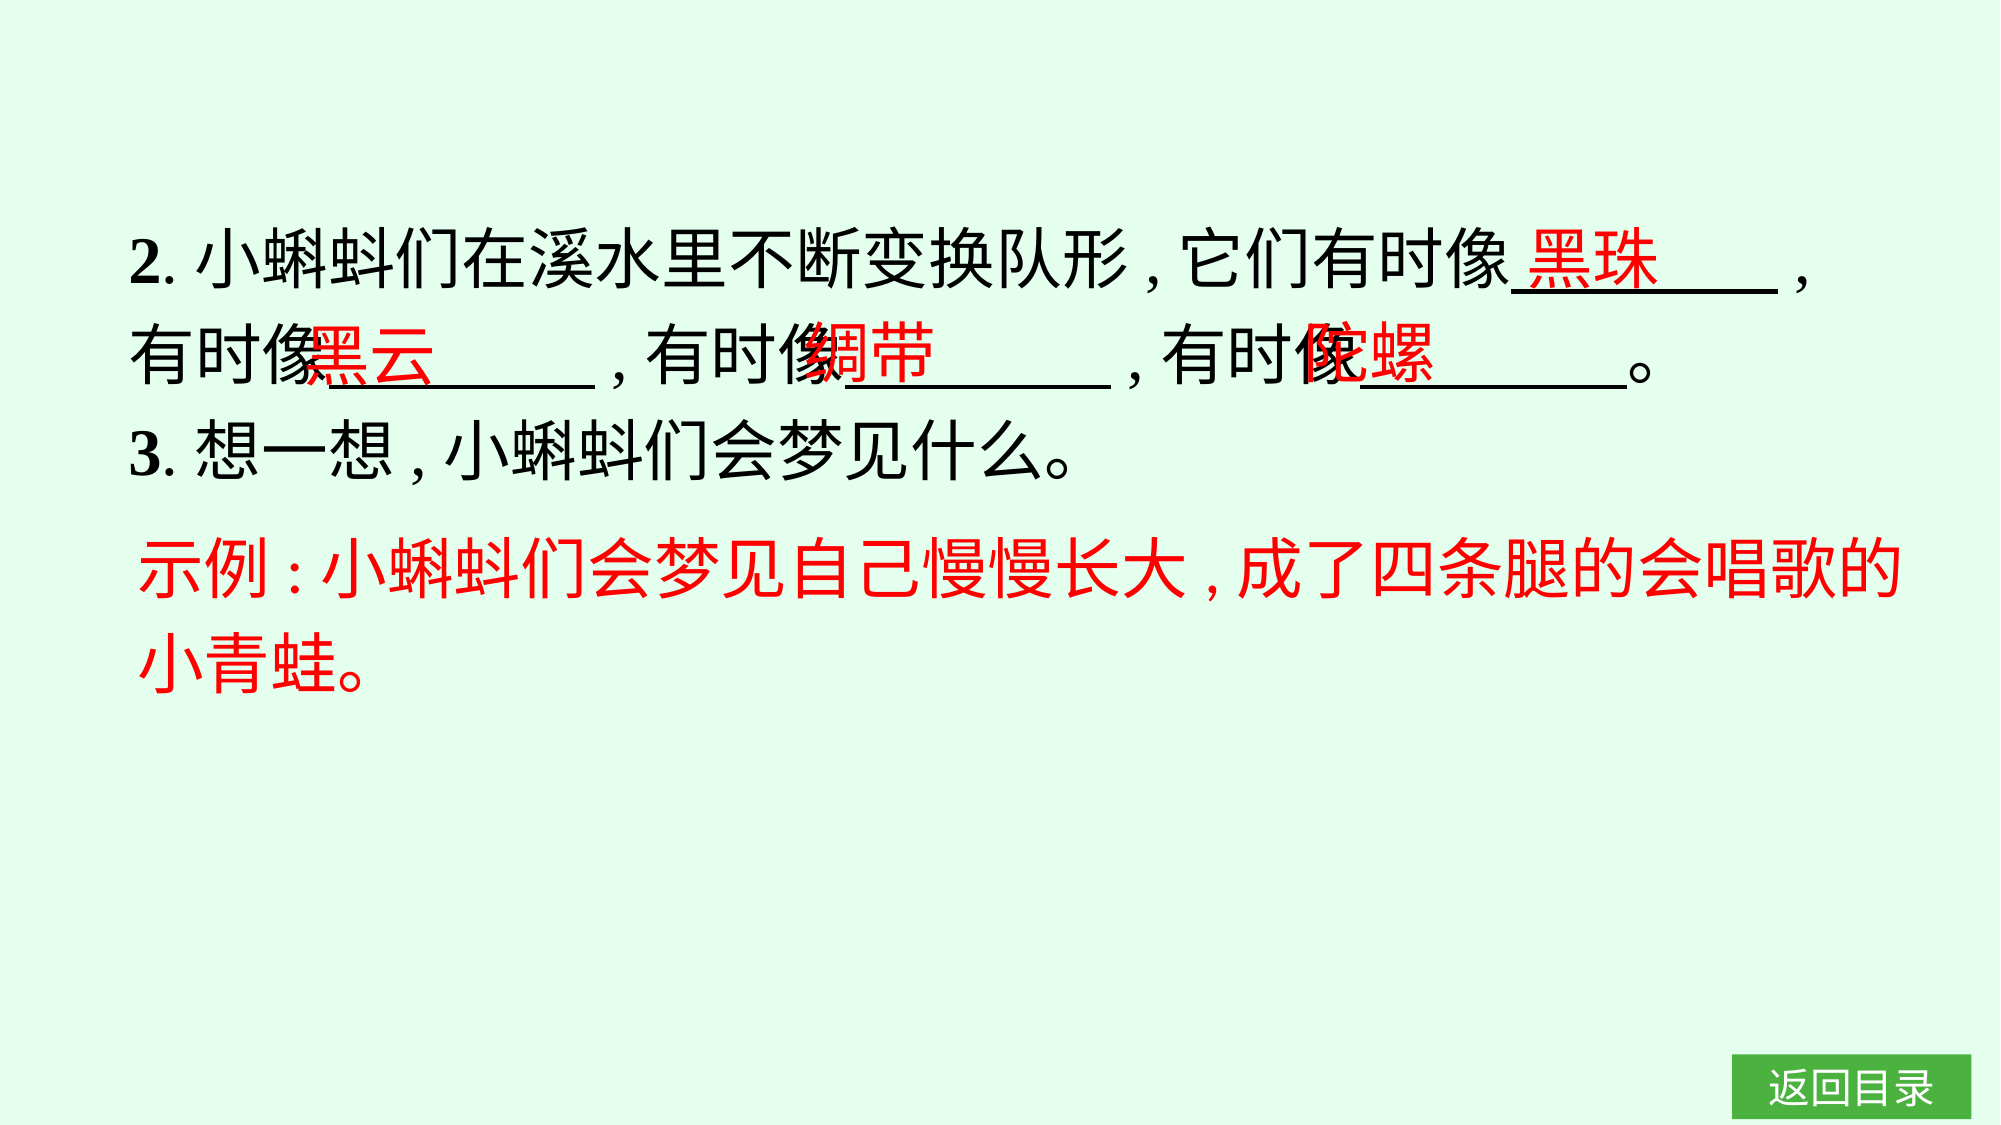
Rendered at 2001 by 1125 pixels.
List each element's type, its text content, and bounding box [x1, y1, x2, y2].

text_box 黑珠 [1511, 193, 1675, 305]
text_box 2.小蝌蚪们在溪水里不断变换队形,它们有时像 ,有时像 ,有时像 ,有时像 。 3.想一想,小蝌蚪们会梦见什么。 [113, 193, 1887, 497]
text_box 黑云 [288, 289, 452, 401]
text_box 示例:小蝌蚪们会梦见自己慢慢长大,成了四条腿的会唱歌的小青蛙。 [122, 503, 1943, 710]
text_box 绸带 [788, 287, 952, 399]
text_box 陀螺 [1288, 287, 1452, 398]
